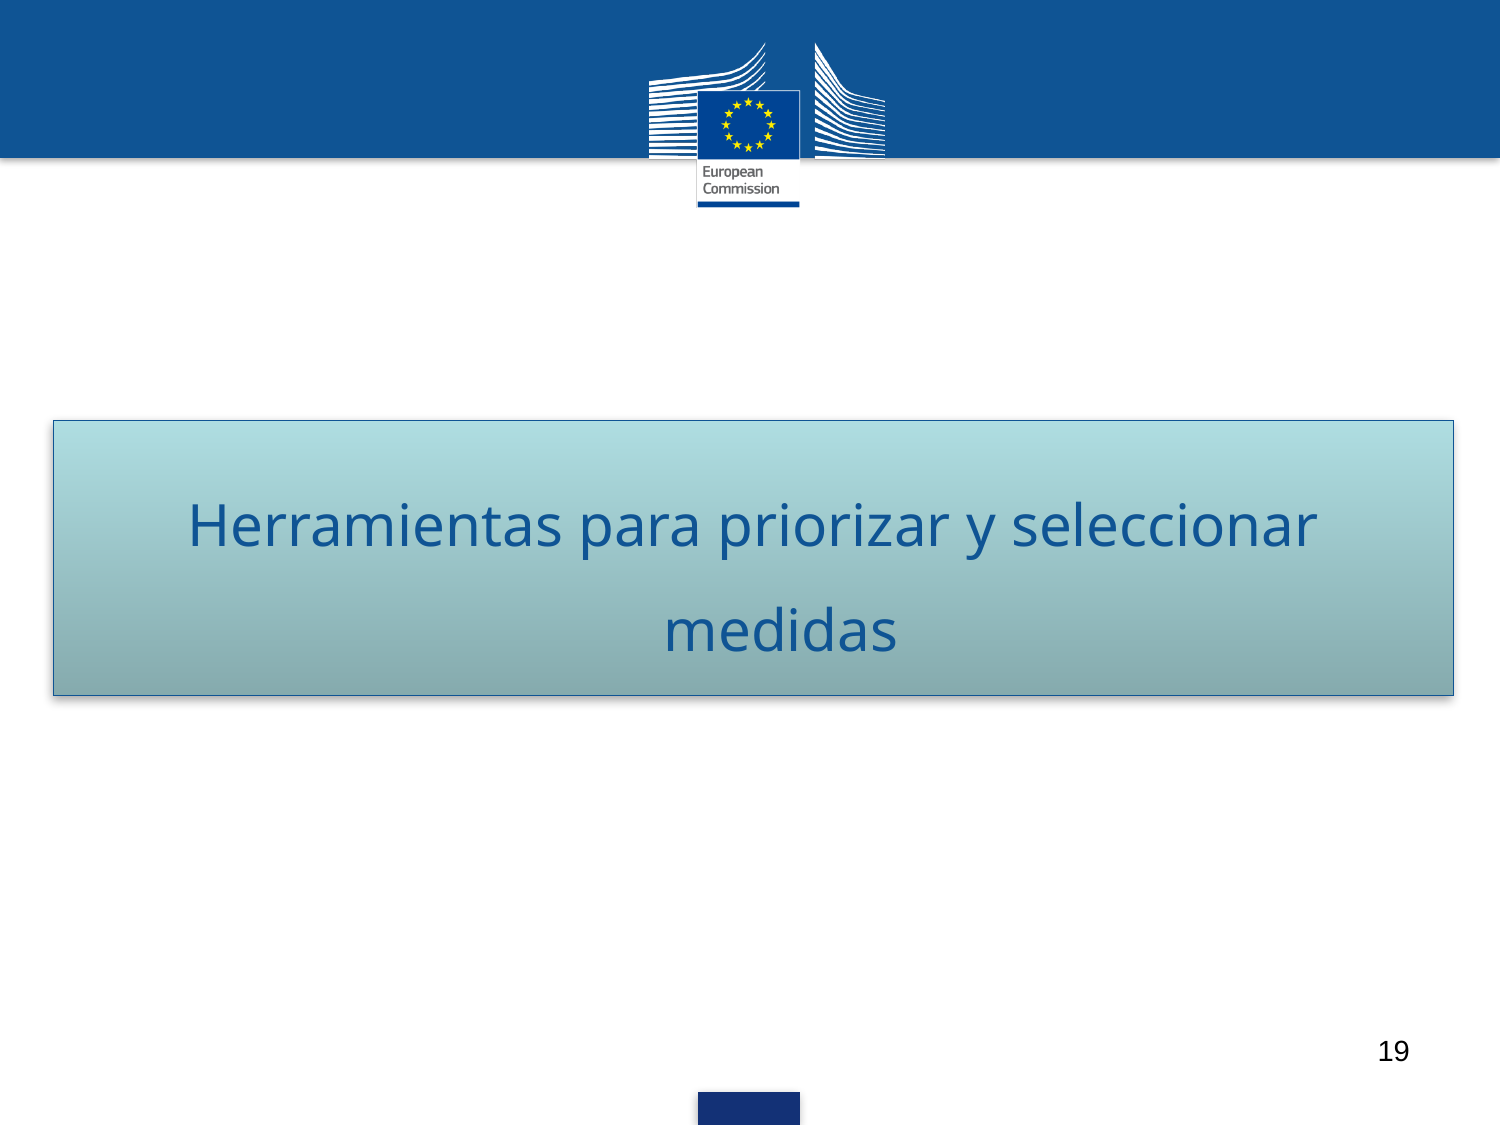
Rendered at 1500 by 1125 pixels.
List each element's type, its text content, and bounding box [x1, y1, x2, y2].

list Herramientas para priorizar y seleccionar medidas [53, 420, 1454, 696]
picture [649, 42, 885, 208]
slide_number 19 [1074, 1024, 1426, 1103]
